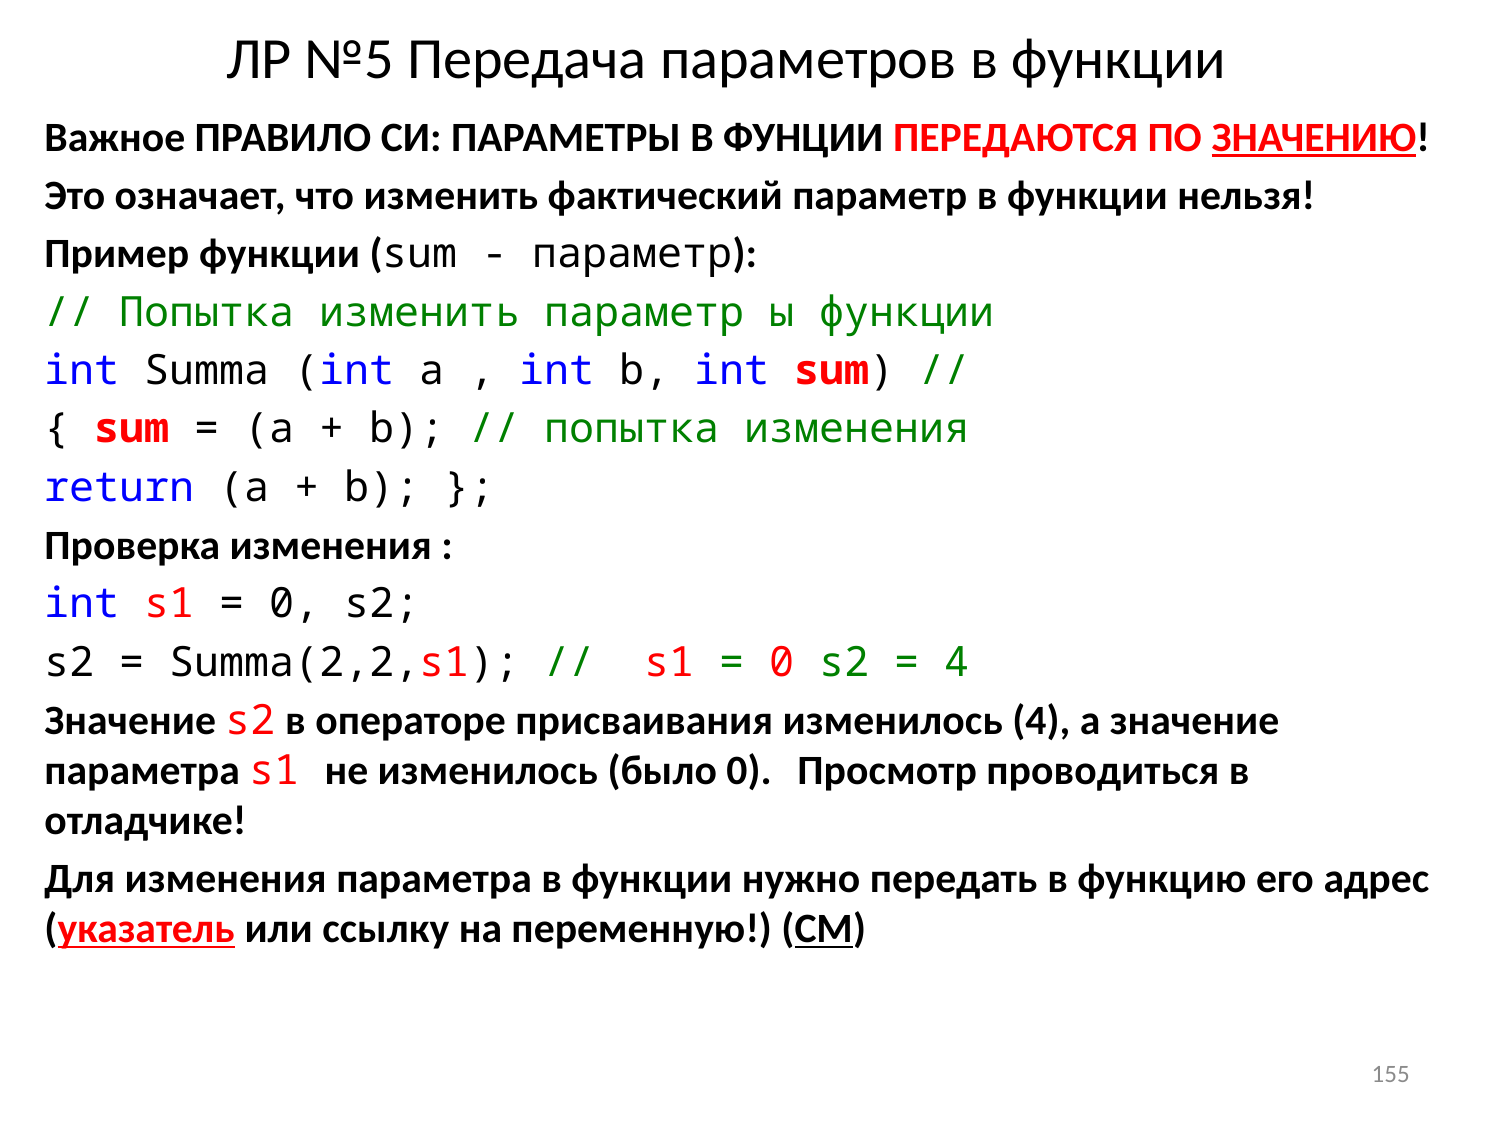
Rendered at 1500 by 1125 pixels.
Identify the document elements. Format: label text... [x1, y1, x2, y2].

slide_number 155 [1074, 1042, 1425, 1103]
text_box Важное ПРАВИЛО СИ: ПАРАМЕТРЫ В ФУНЦИИ ПЕРЕДАЮТСЯ ПО ЗНАЧЕНИЮ! Это означает, что изменить фактический параметр в функции нельзя! Пример функции (sum - параметр): // Попытка изменить параметр ы функции int Summа (int a , int b, int sum) // { sum = (a + b); // попытка изменения return (a + b); }; Проверка изменения : int s1 = 0, s2; s2 = Summа(2,2,s1); // s1 = 0 s2 = 4 Значение s2 в операторе присваивания изменилось (4), а значение параметра s1 не изменилось (было 0). Просмотр проводиться в отладчике! Для изменения параметра в функции нужно передать в функцию его адрес (указатель или ссылку на переменную!) (СМ) [29, 101, 1453, 976]
title ЛР №5 Передача параметров в функции [135, 9, 1317, 101]
